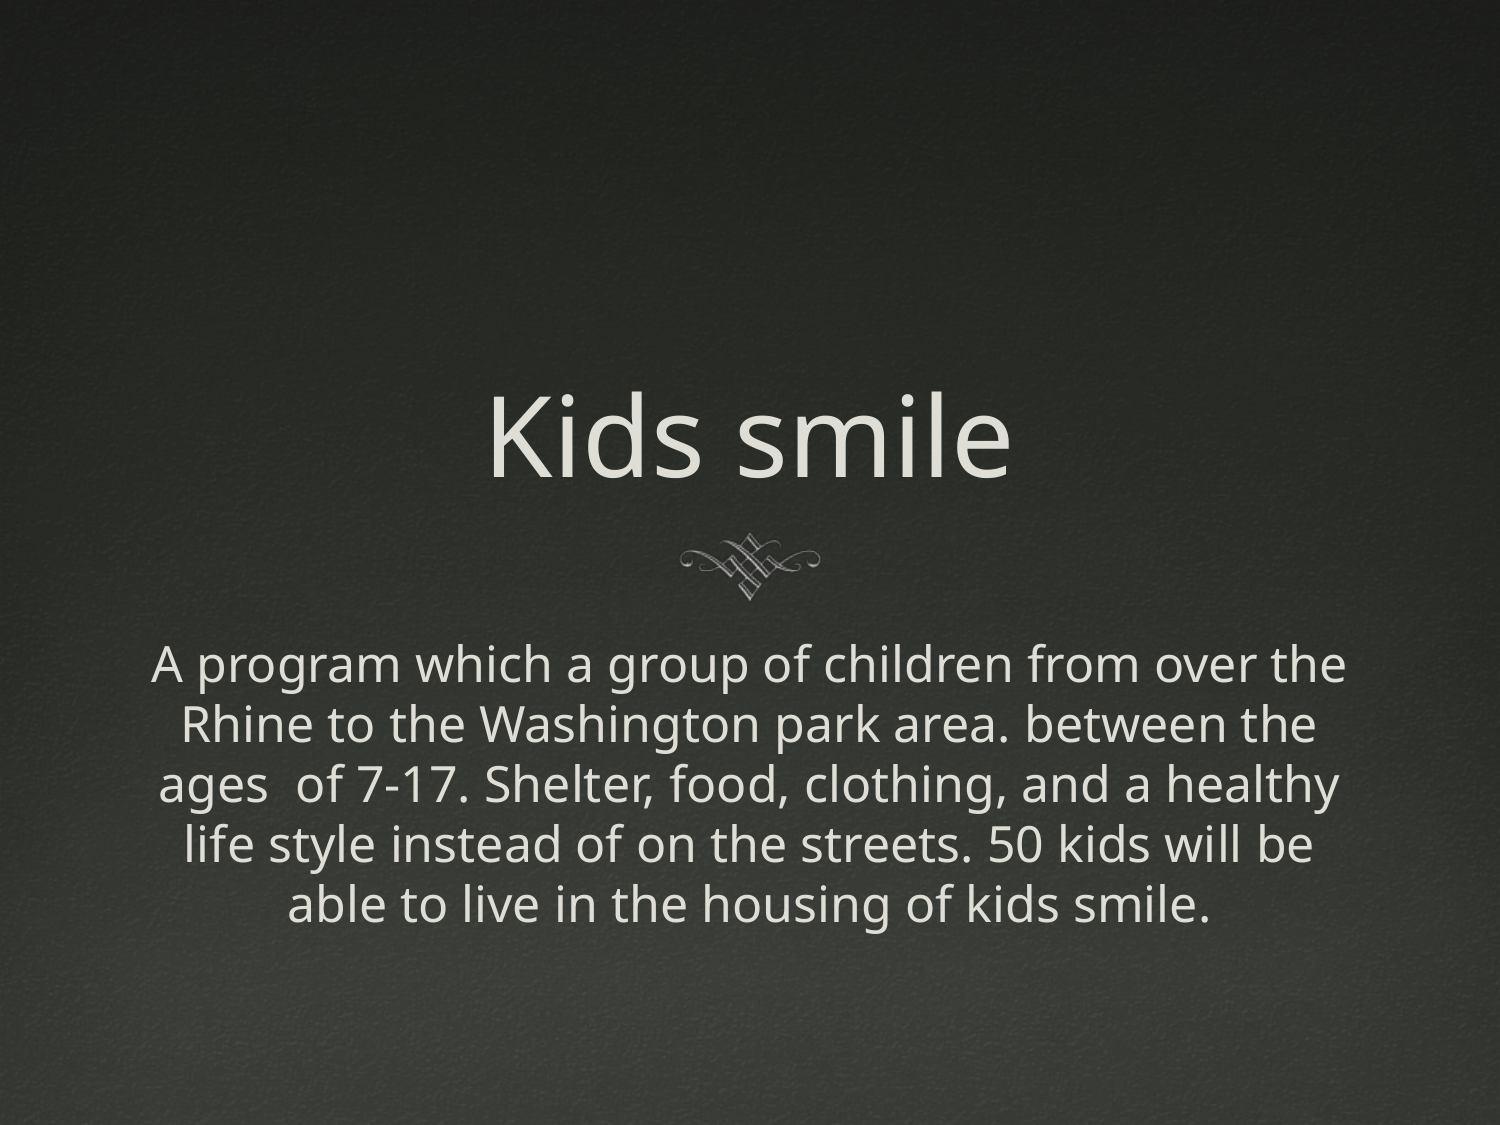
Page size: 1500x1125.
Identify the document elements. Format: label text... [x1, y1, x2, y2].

subtitle A program which a group of children from over the Rhine to the Washington park area. between the ages of 7-17. Shelter, food, clothing, and a healthy life style instead of on the streets. 50 kids will be able to live in the housing of kids smile. [112, 624, 1388, 913]
picture [657, 508, 843, 624]
title Kids smile [112, 266, 1388, 508]
